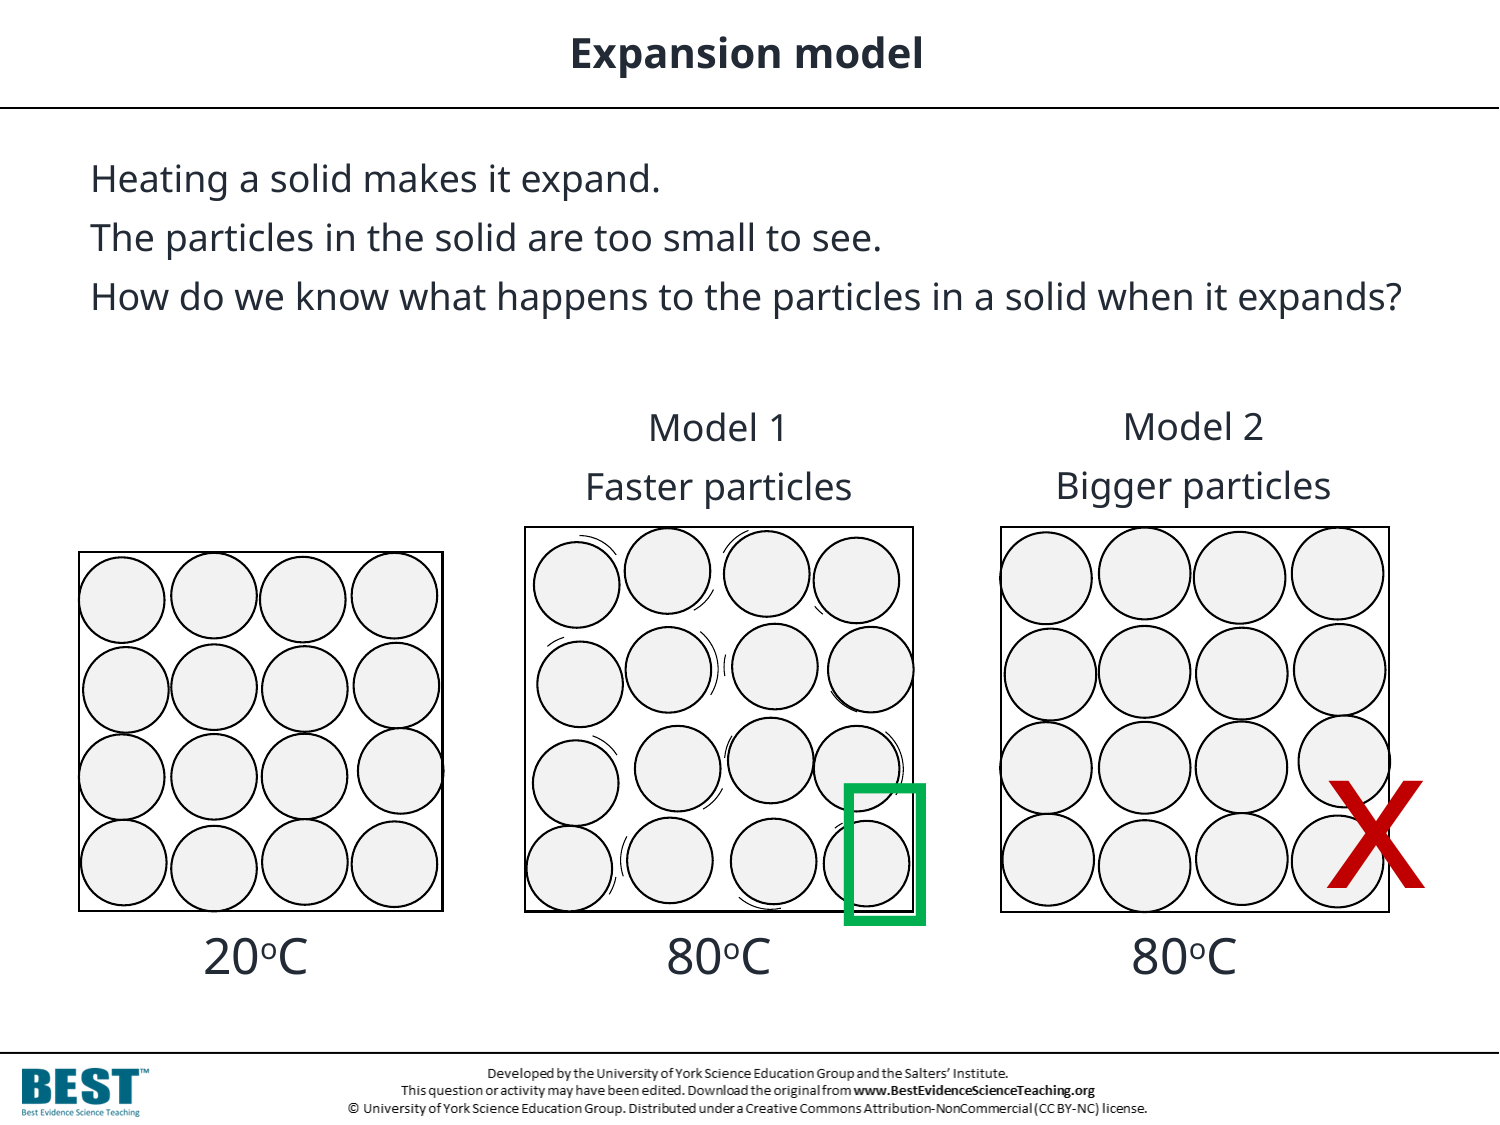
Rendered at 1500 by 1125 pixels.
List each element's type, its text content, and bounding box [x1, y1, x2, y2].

text_box Expansion model [23, 4, 1471, 99]
picture [0, 107, 1500, 1125]
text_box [74, 389, 1480, 1003]
